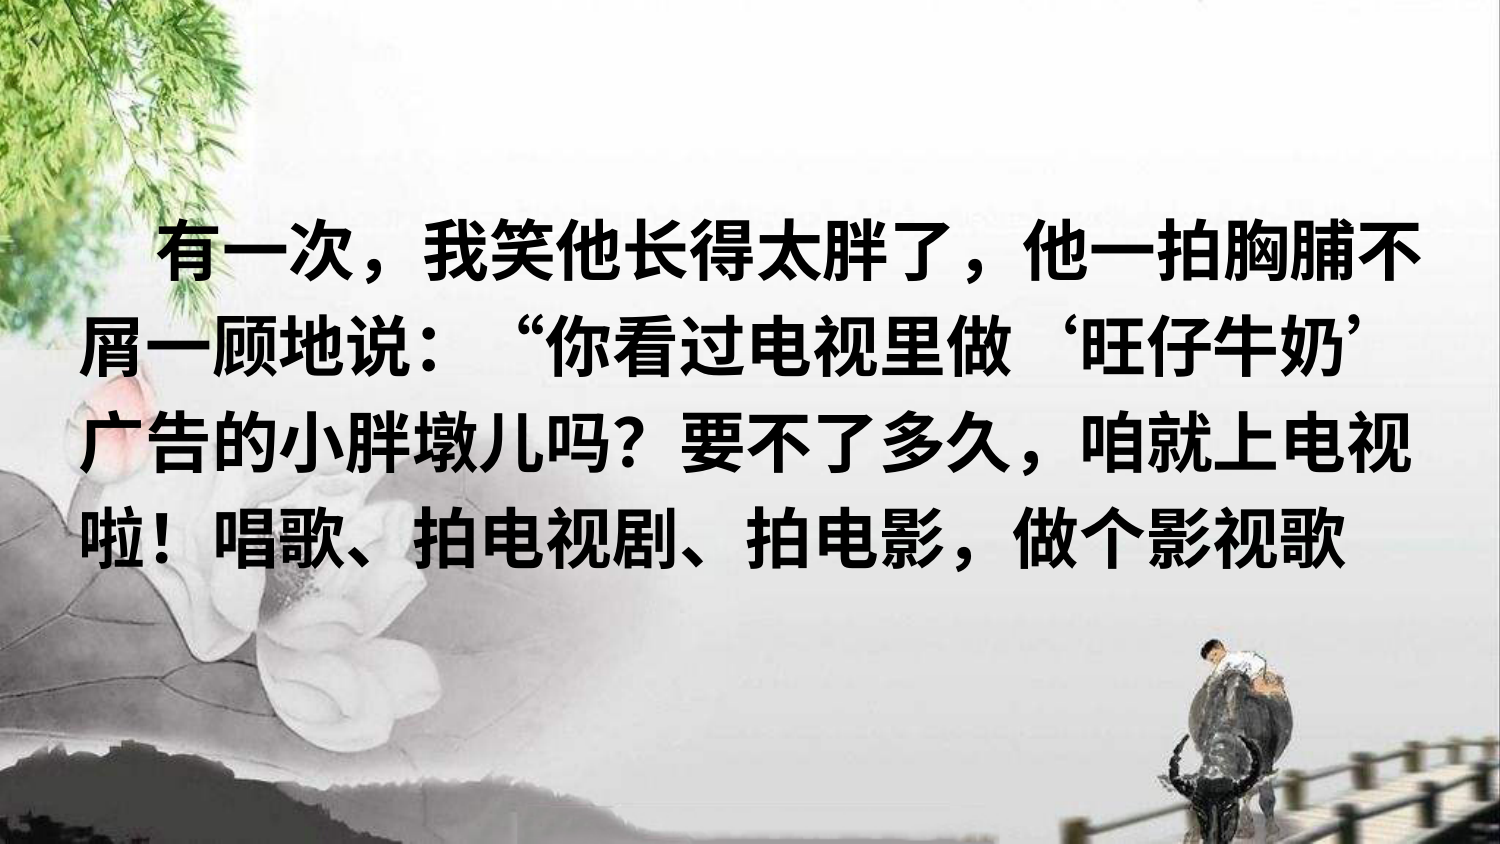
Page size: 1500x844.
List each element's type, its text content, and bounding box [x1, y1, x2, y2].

picture [0, 0, 1500, 844]
text_box 有一次，我笑他长得太胖了，他一拍胸脯不屑一顾地说：“你看过电视里做‘旺仔牛奶’广告的小胖墩儿吗？要不了多久，咱就上电视啦！唱歌、拍电视剧、拍电影，做个影视歌 [63, 185, 1446, 584]
